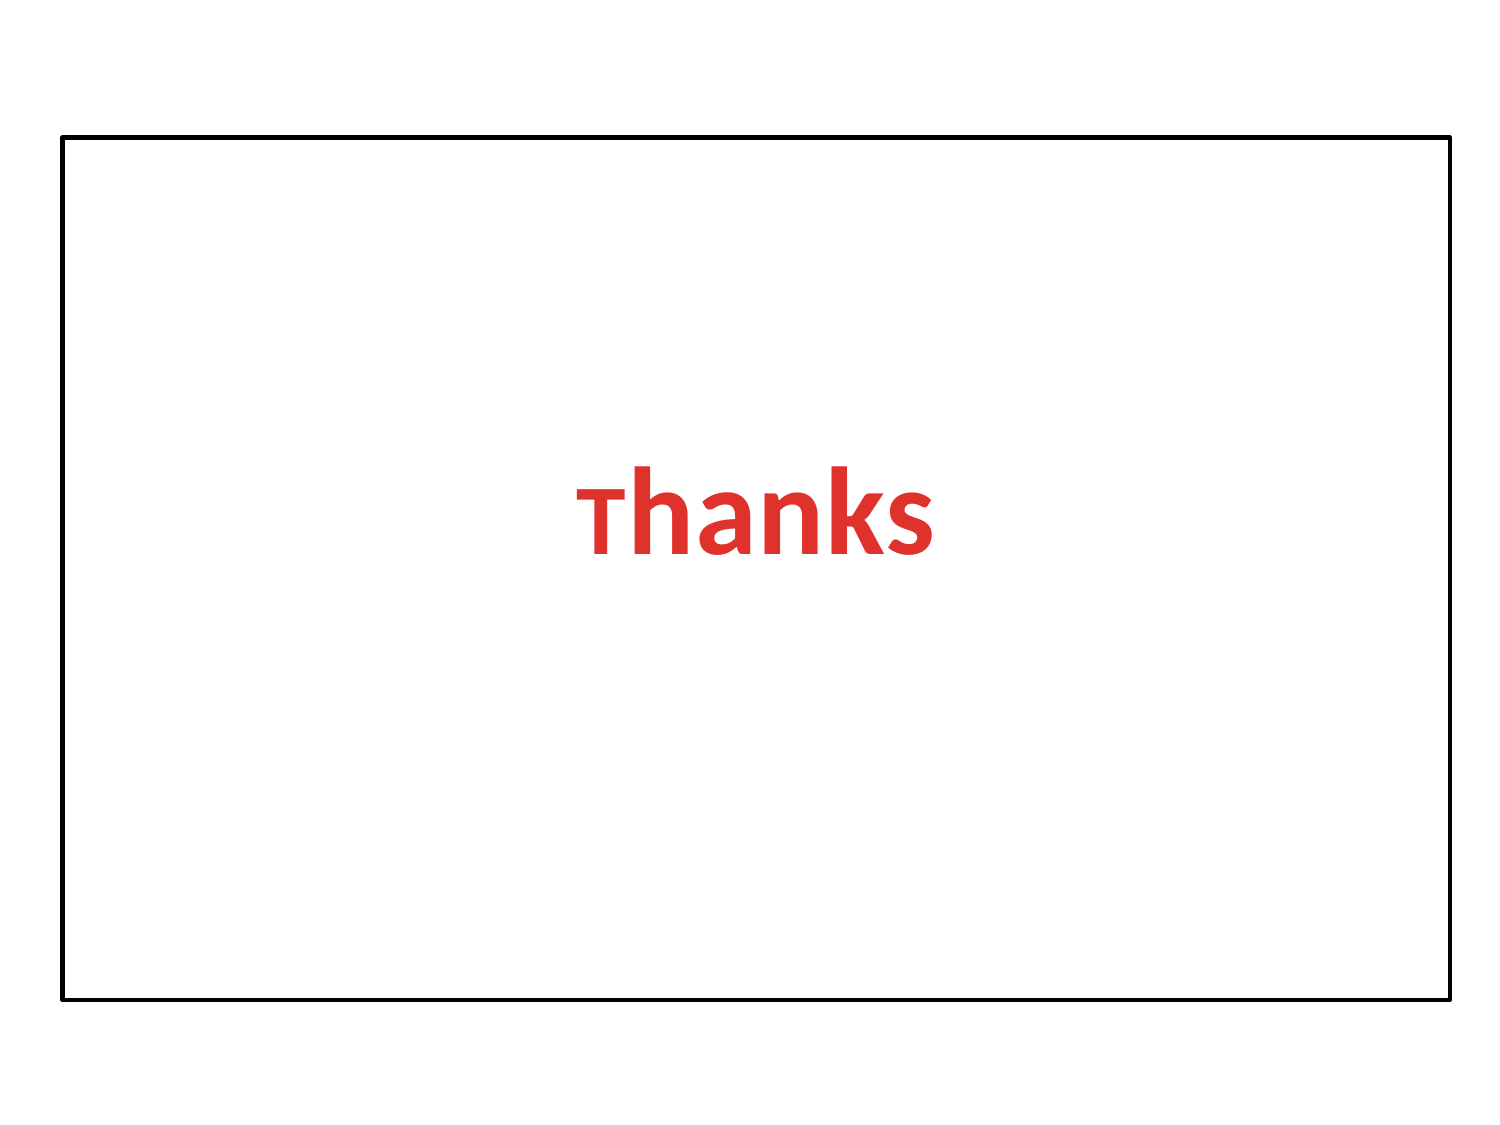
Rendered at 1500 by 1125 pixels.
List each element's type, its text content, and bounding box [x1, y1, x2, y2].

list Thanks [60, 135, 1452, 1002]
